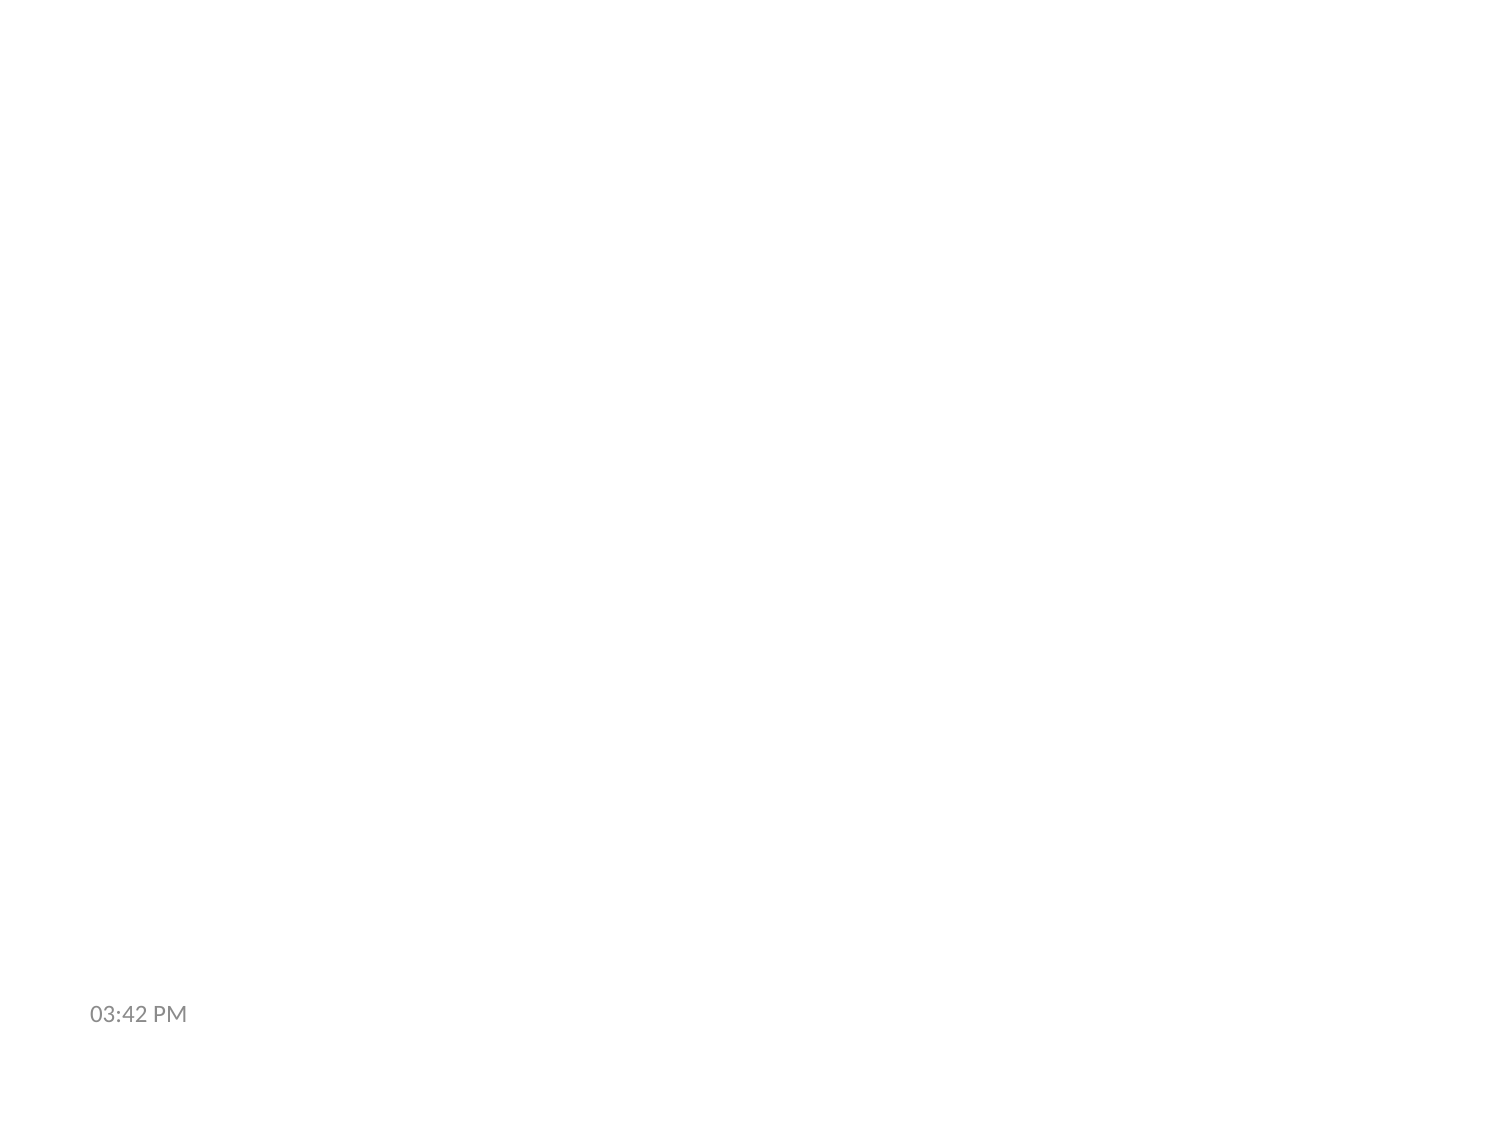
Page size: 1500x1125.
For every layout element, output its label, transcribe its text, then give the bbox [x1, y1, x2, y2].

text_box 3:35 PM [75, 982, 425, 1043]
